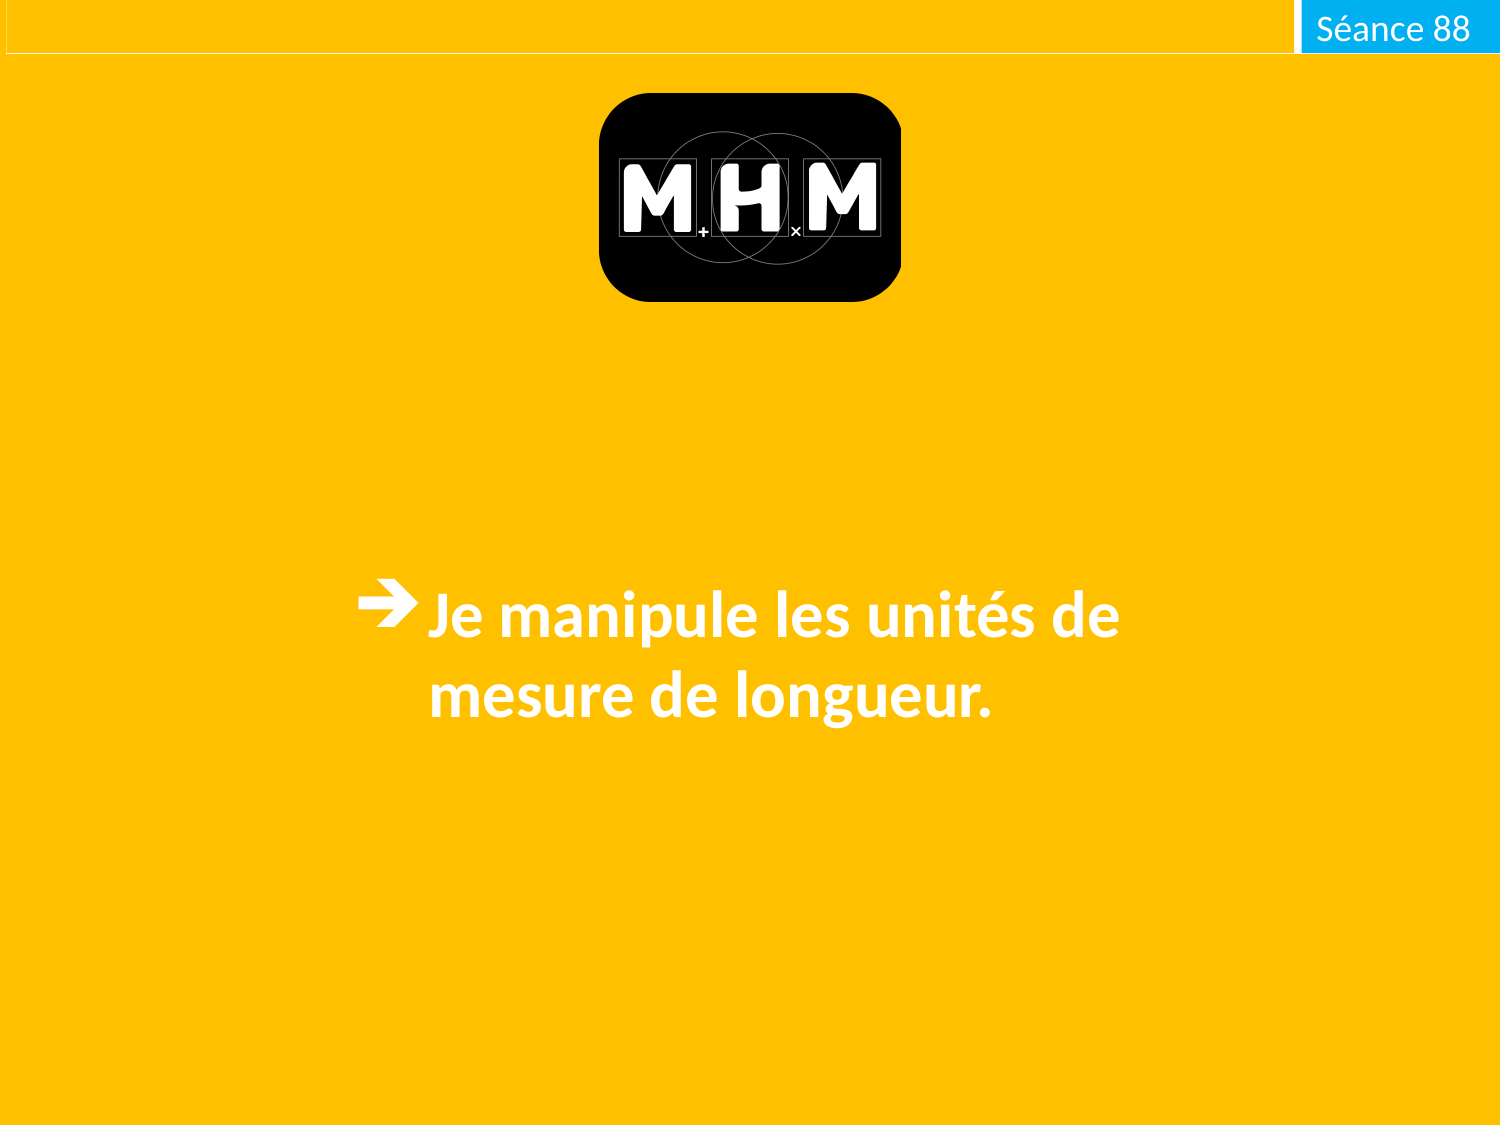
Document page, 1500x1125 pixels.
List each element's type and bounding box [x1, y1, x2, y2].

text_box [0, 54, 1500, 1125]
